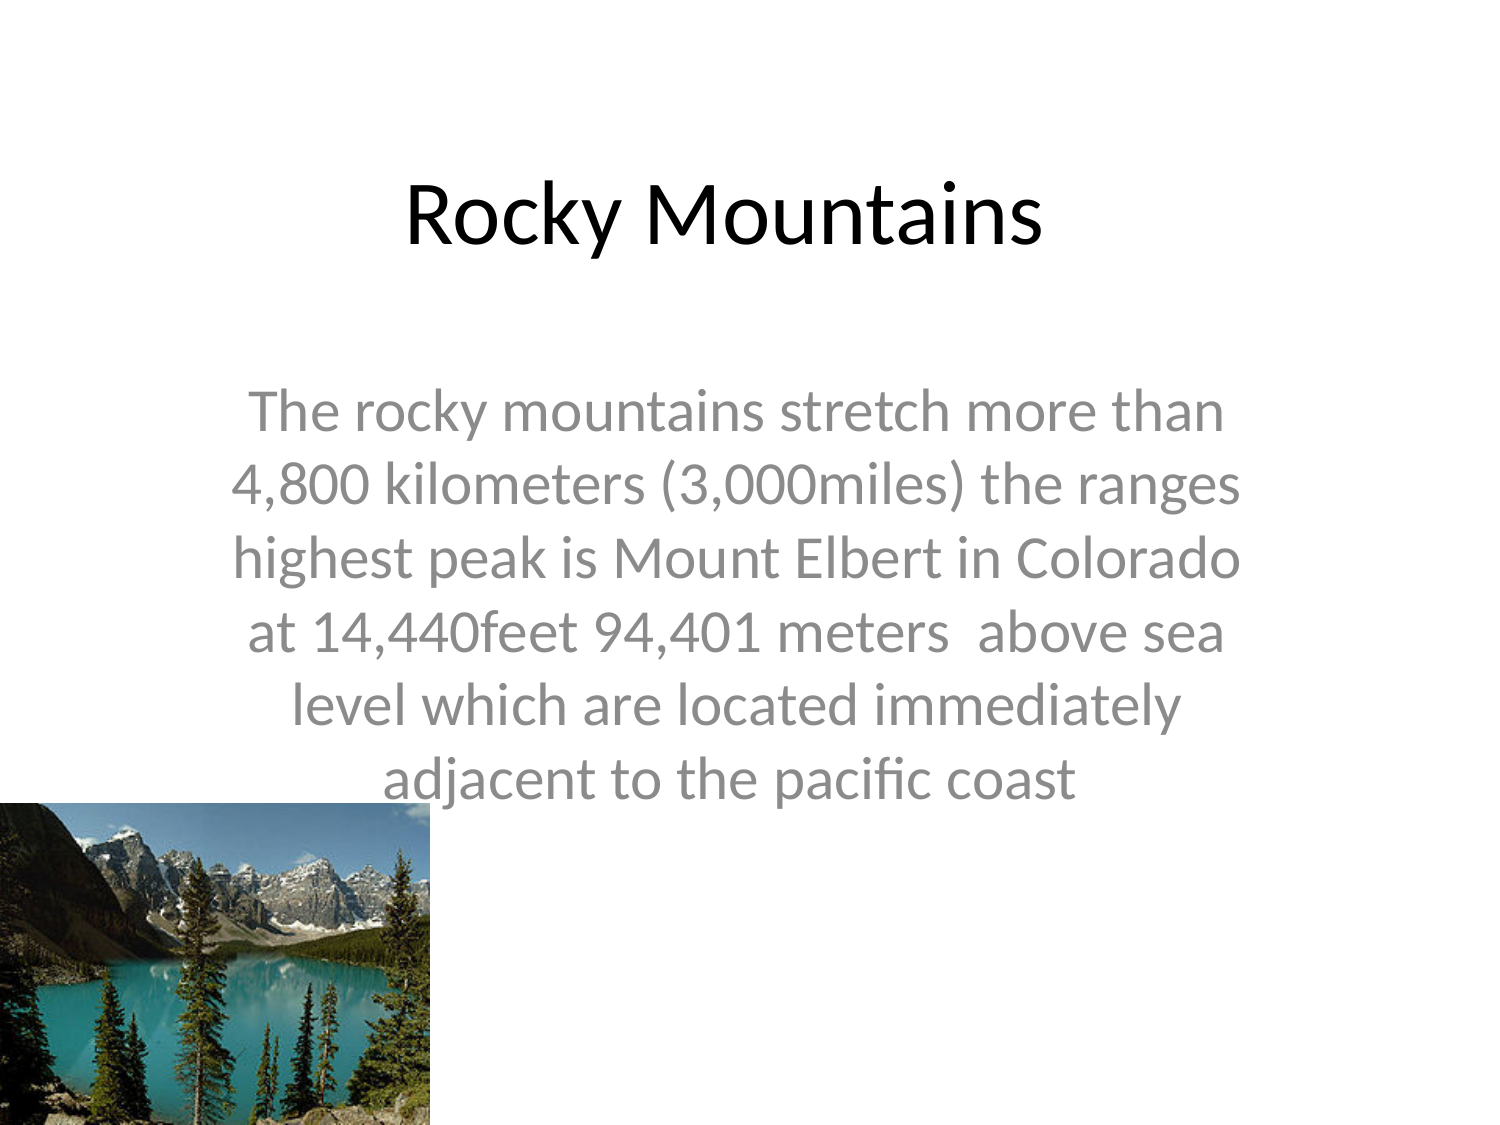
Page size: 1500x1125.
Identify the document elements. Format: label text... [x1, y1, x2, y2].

title Rocky Mountains [87, 87, 1363, 329]
picture [0, 802, 430, 1125]
subtitle The rocky mountains stretch more than 4,800 kilometers (3,000miles) the ranges highest peak is Mount Elbert in Colorado at 14,440feet 94,401 meters above sea level which are located immediately adjacent to the pacific coast [212, 362, 1263, 875]
